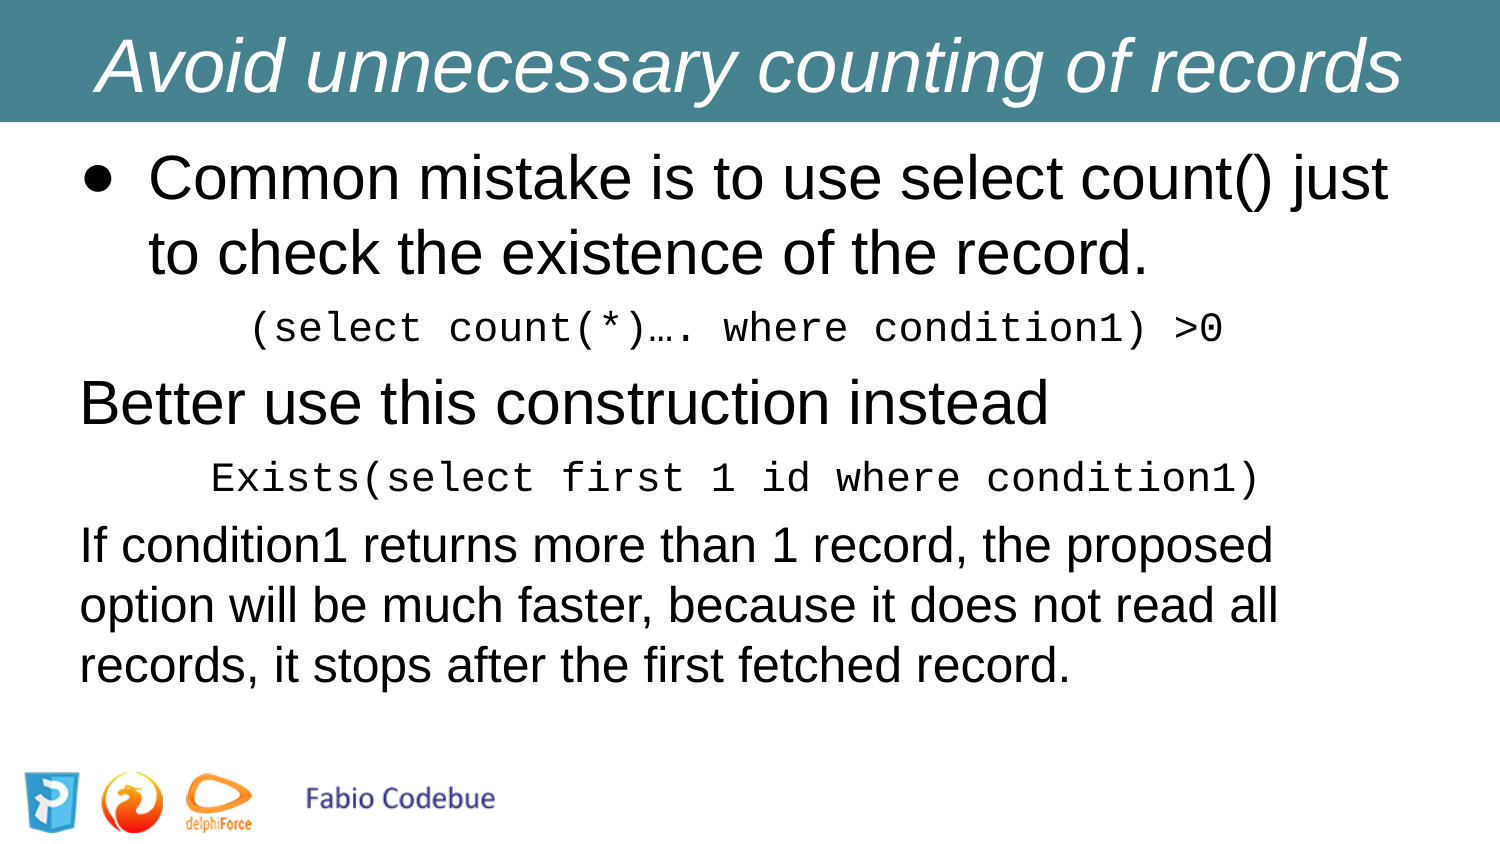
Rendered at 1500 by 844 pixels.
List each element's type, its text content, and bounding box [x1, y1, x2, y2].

text_box Avoid unnecessary counting of records [0, 0, 1500, 123]
picture [0, 123, 1500, 844]
list Common mistake is to use select count() just to check the existence of the record. (select count(*)…. where condition1) >0 Better use this construction instead Exists(select first 1 id where condition1) If condition1 returns more than 1 record, the proposed option will be much faster, because it does not read all records, it stops after the first fetched record. [58, 123, 1433, 738]
